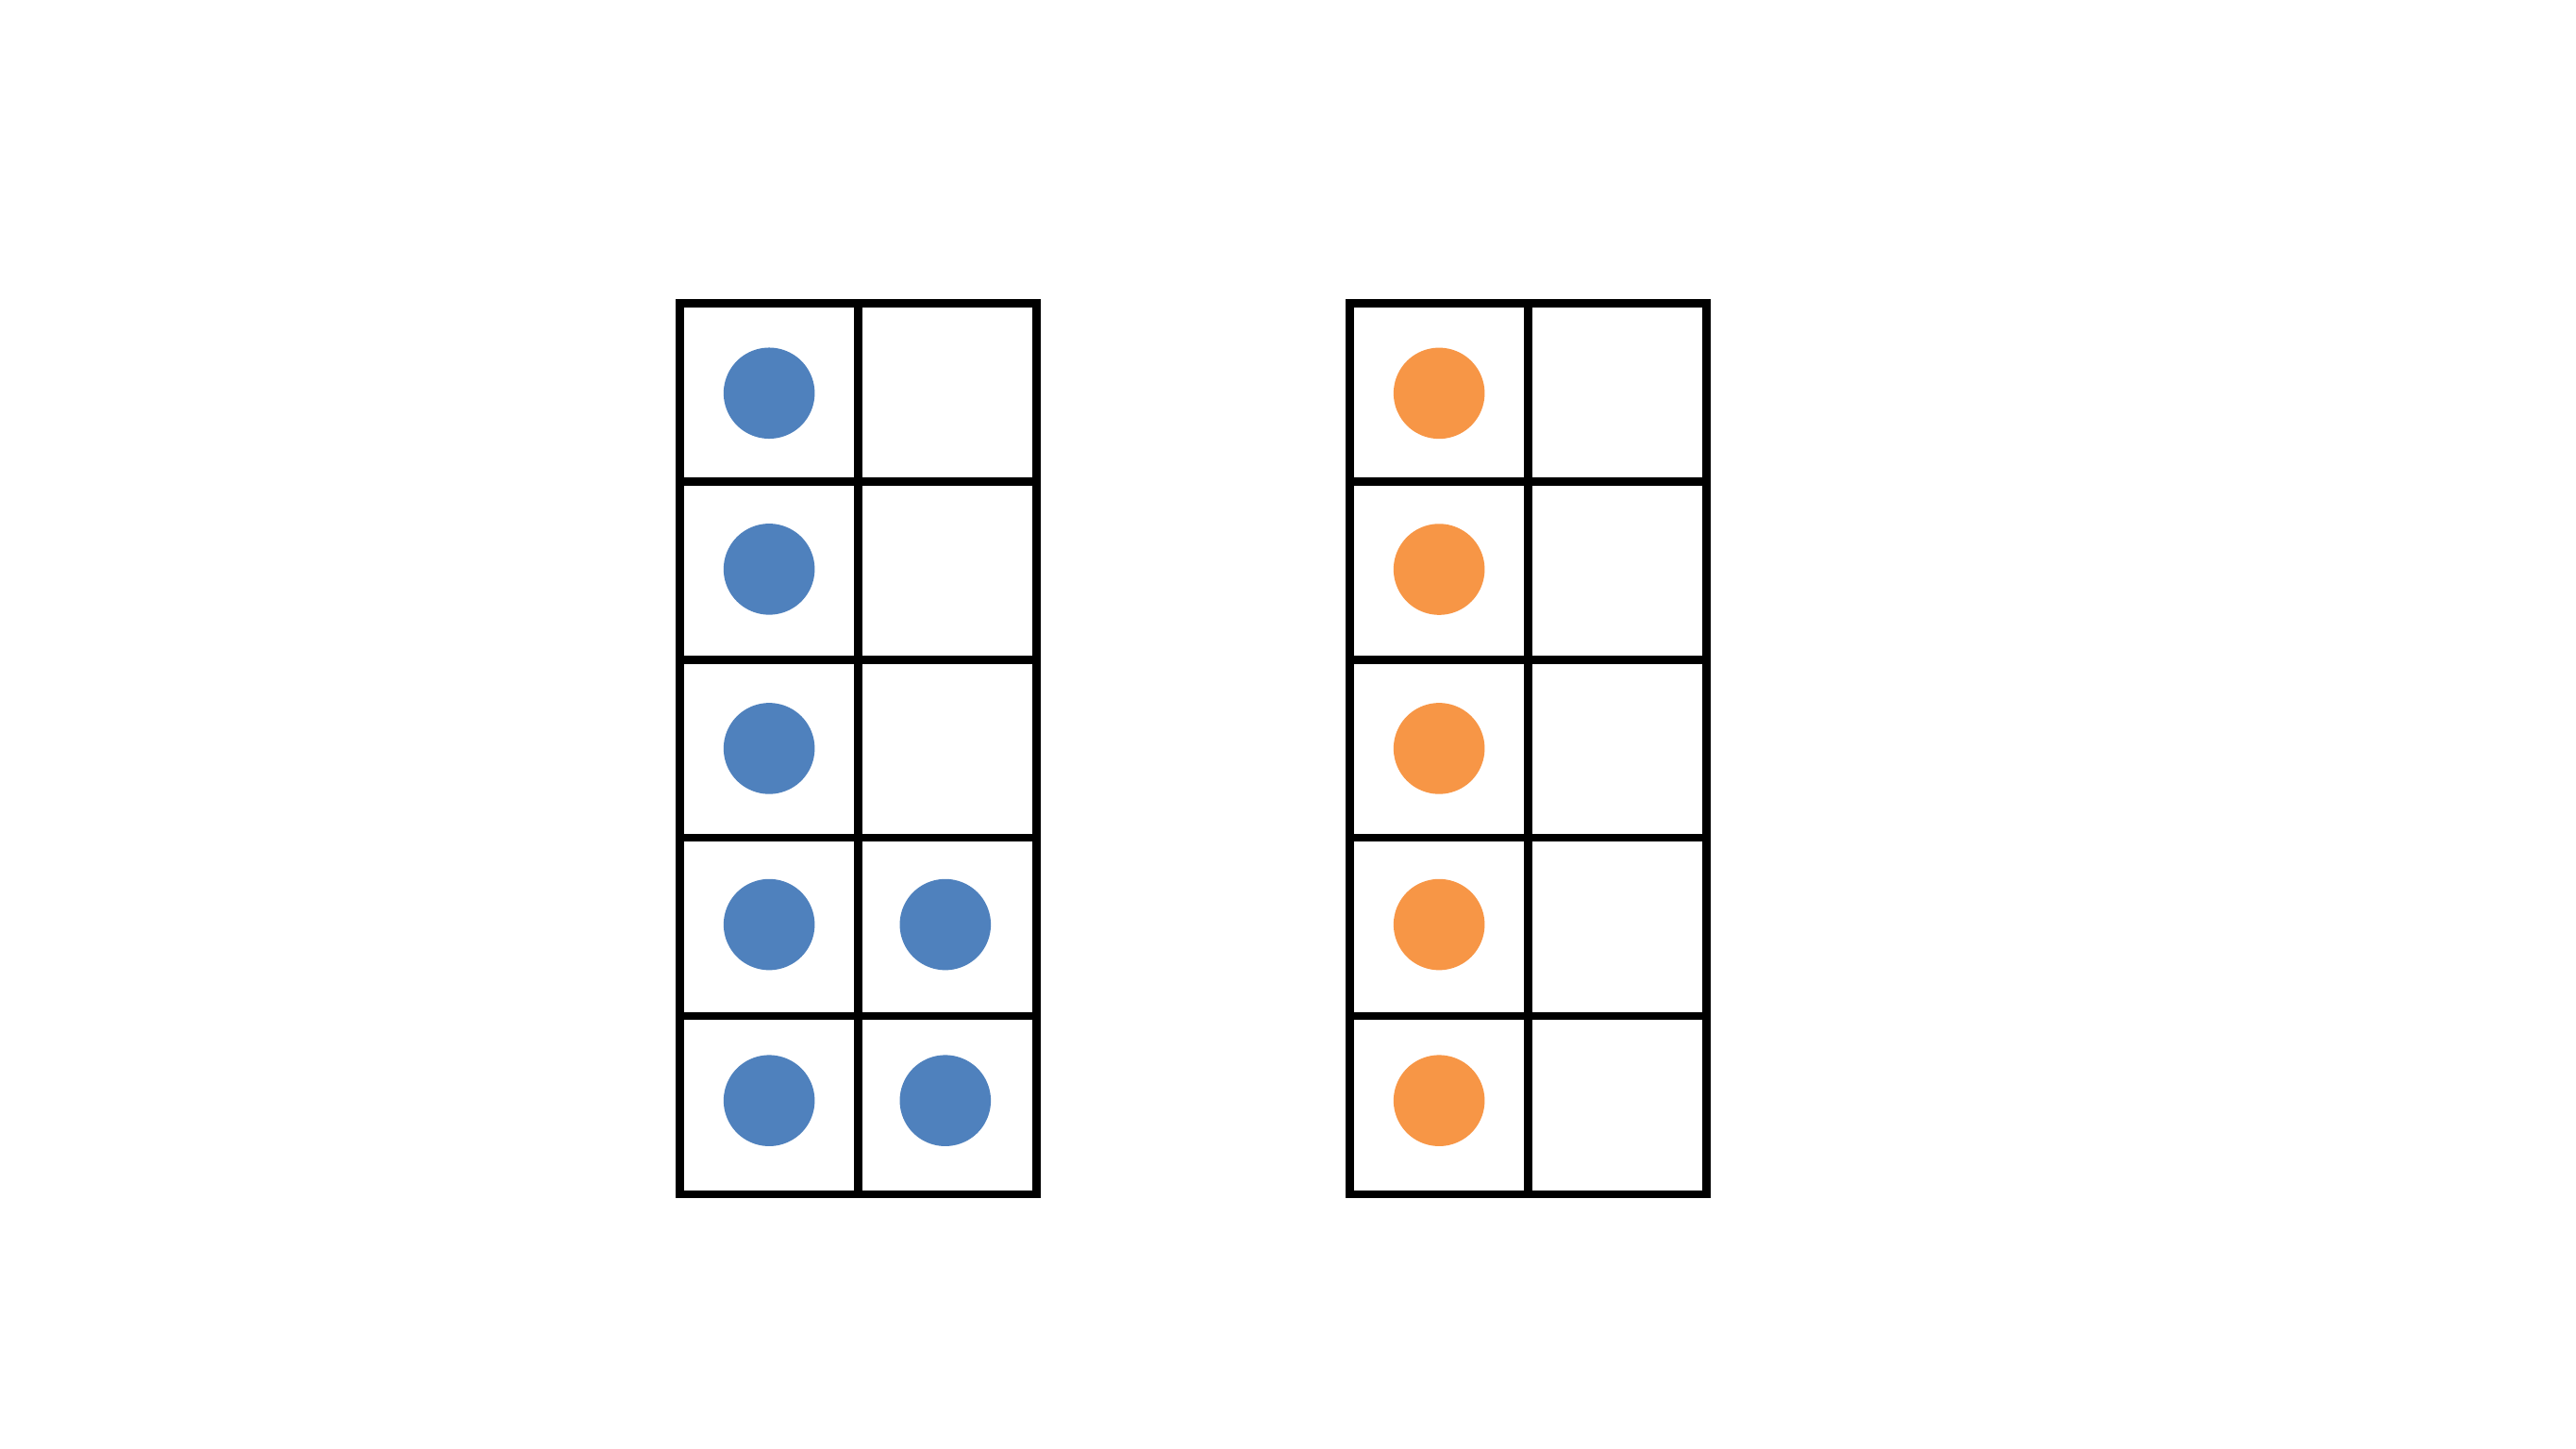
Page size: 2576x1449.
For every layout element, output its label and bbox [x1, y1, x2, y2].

table_cell [862, 664, 1032, 834]
table_header [1532, 308, 1702, 477]
text_box [1394, 704, 1484, 793]
text_box [900, 1056, 991, 1145]
table_header [684, 308, 854, 477]
table_cell [1354, 1020, 1524, 1191]
table_cell [1532, 841, 1702, 1012]
text_box [724, 879, 814, 970]
table_cell [1532, 664, 1702, 834]
text_box [1394, 525, 1484, 614]
text_box [724, 525, 814, 614]
text_box [724, 704, 814, 793]
table_cell [862, 841, 1032, 1012]
table_cell [684, 486, 854, 656]
table_cell [1354, 664, 1524, 834]
text_box [724, 1056, 814, 1145]
table_cell [684, 1020, 854, 1191]
table_cell [1354, 841, 1524, 1012]
table_cell [1532, 1020, 1702, 1191]
text_box [1394, 348, 1484, 439]
table_header [862, 308, 1032, 477]
text_box [724, 348, 814, 438]
text_box [900, 879, 991, 970]
table_cell [1354, 486, 1524, 656]
text_box [1394, 879, 1484, 970]
table_cell [862, 486, 1032, 656]
table_cell [684, 841, 854, 1012]
text_box [1394, 1056, 1484, 1145]
table_header [1354, 308, 1524, 477]
table_cell [1532, 486, 1702, 656]
table_cell [684, 664, 854, 834]
table_cell [862, 1020, 1032, 1191]
